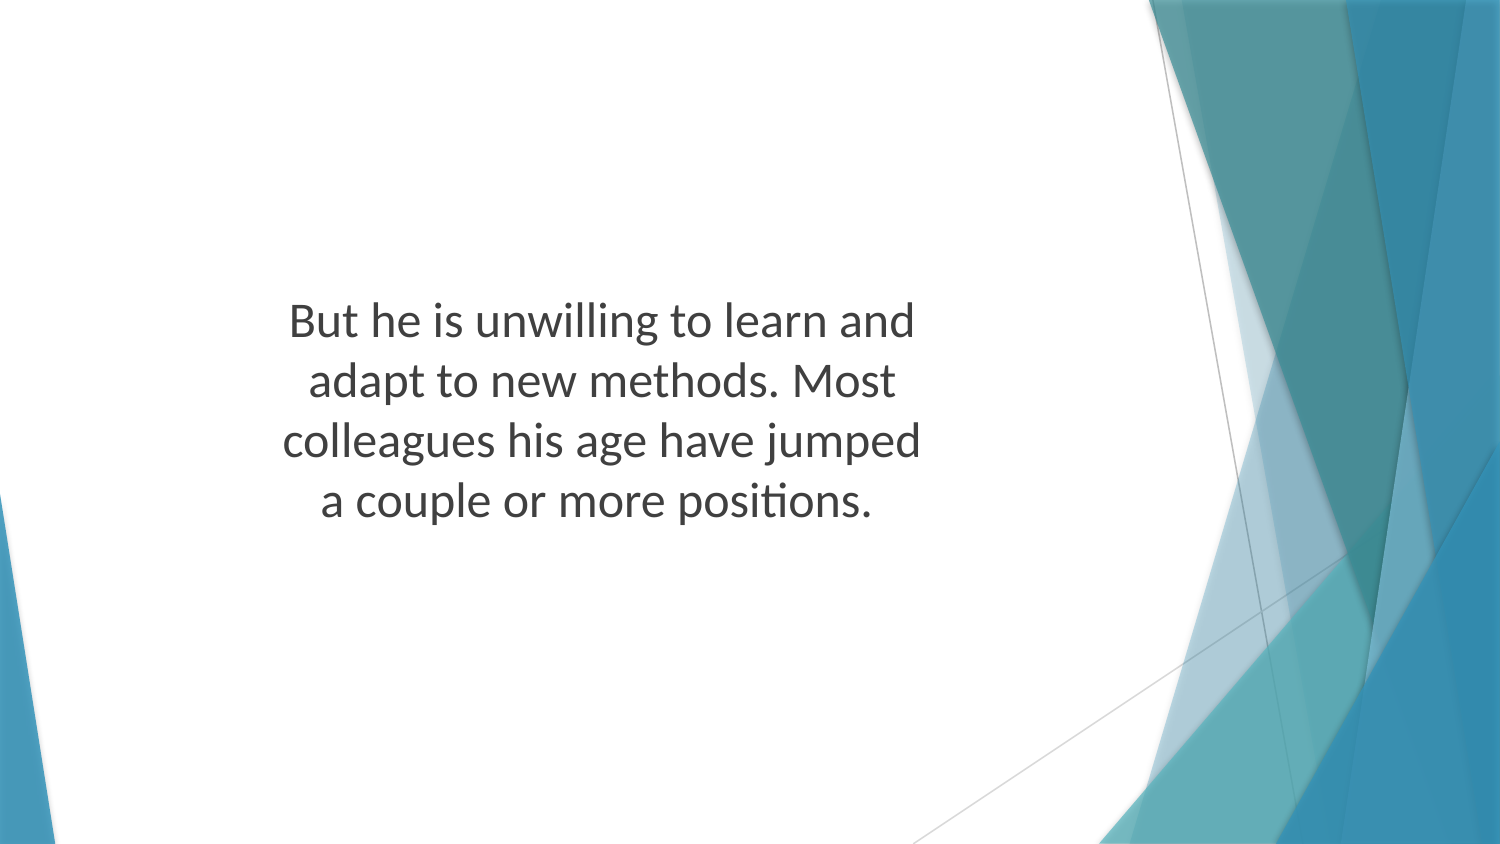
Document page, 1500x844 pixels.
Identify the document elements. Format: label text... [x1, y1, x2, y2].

list But he is unwilling to learn and adapt to new methods. Most colleagues his age have jumped a couple or more positions. [265, 280, 939, 635]
